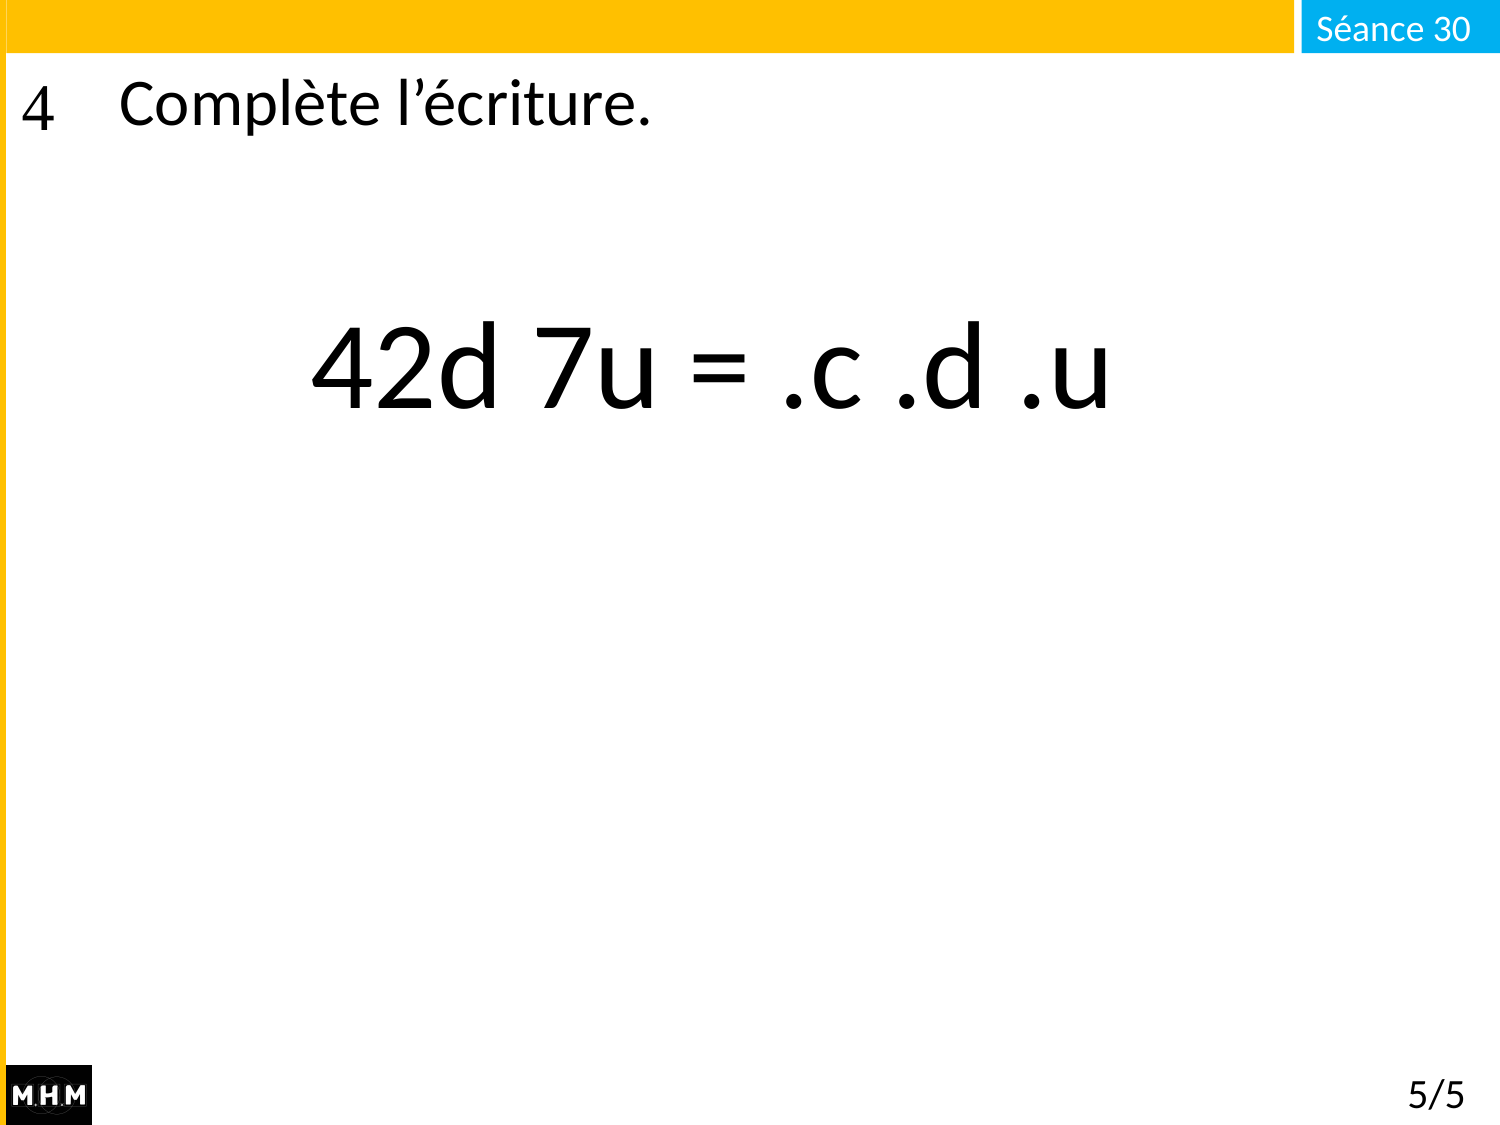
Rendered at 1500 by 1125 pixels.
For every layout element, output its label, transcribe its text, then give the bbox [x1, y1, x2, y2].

picture [6, 1065, 92, 1125]
list 5/5 [1373, 1064, 1500, 1125]
title Complète l’écriture. [104, 60, 1391, 148]
text_box 42d 7u = .c .d .u [52, 275, 1374, 441]
